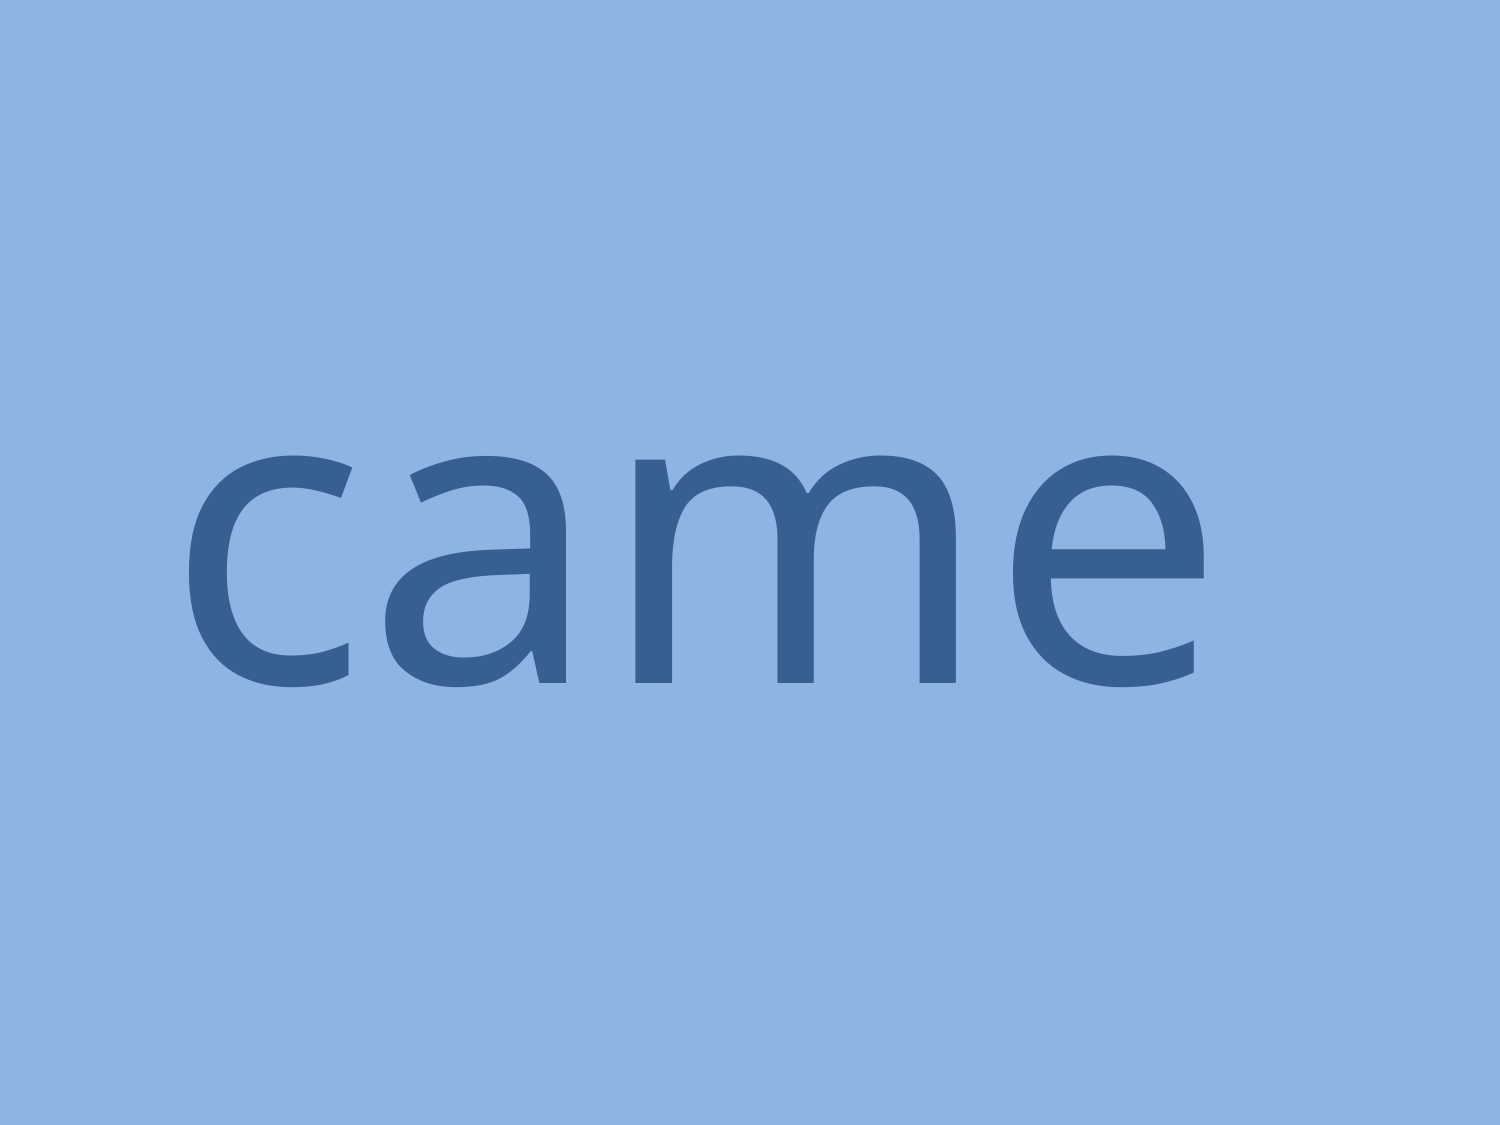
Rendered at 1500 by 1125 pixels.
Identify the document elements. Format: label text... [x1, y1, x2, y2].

text_box came [41, 259, 1459, 775]
